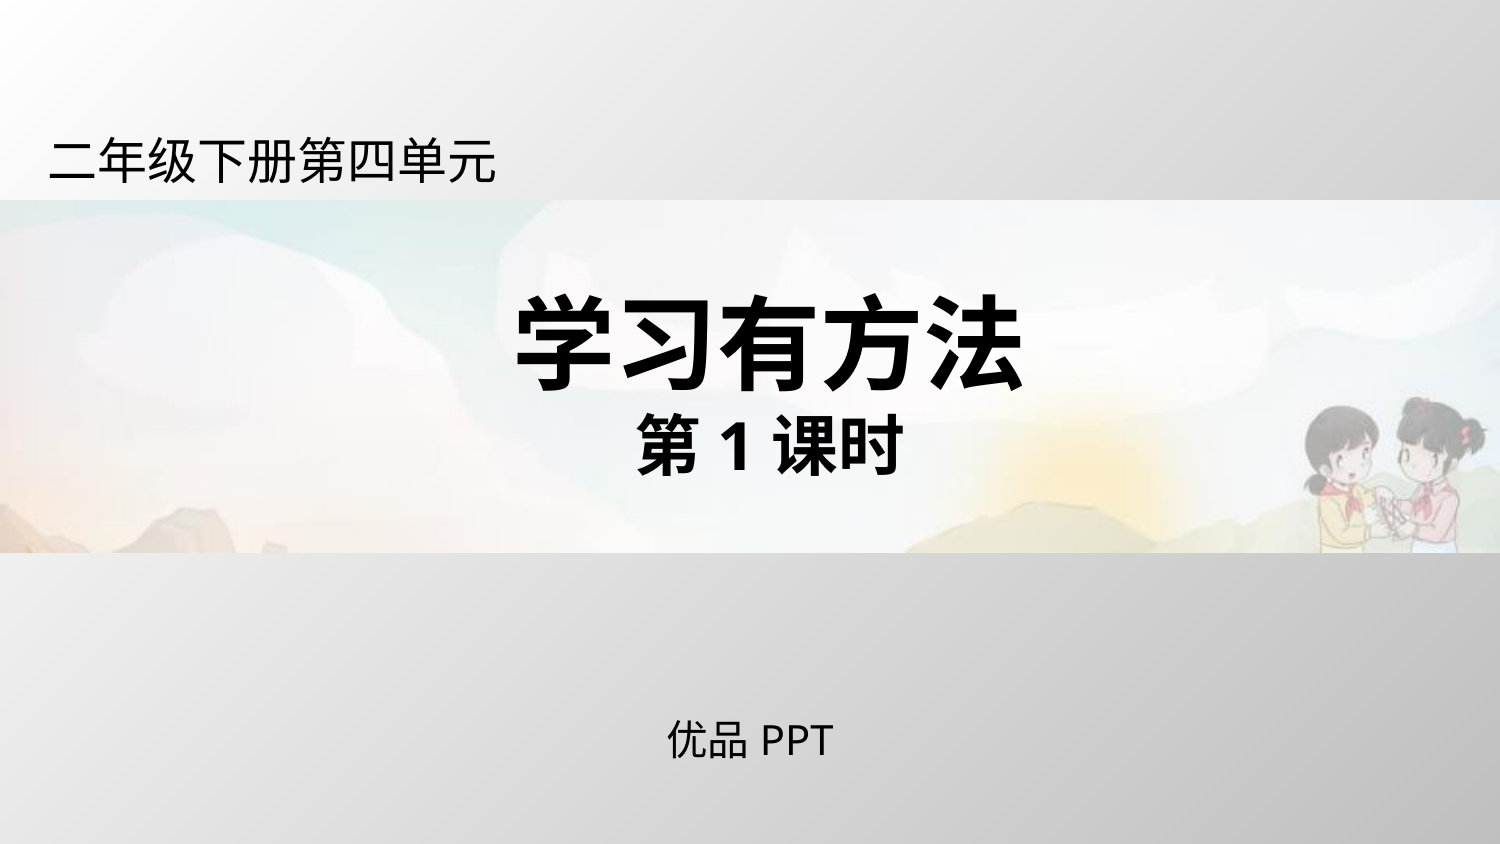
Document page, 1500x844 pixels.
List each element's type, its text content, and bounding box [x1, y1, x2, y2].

text_box 优品PPT [0, 701, 1500, 772]
picture [0, 200, 1500, 553]
text_box 学习有方法 第1课时 [422, 272, 1117, 491]
text_box 二年级下册第四单元 [32, 122, 513, 198]
